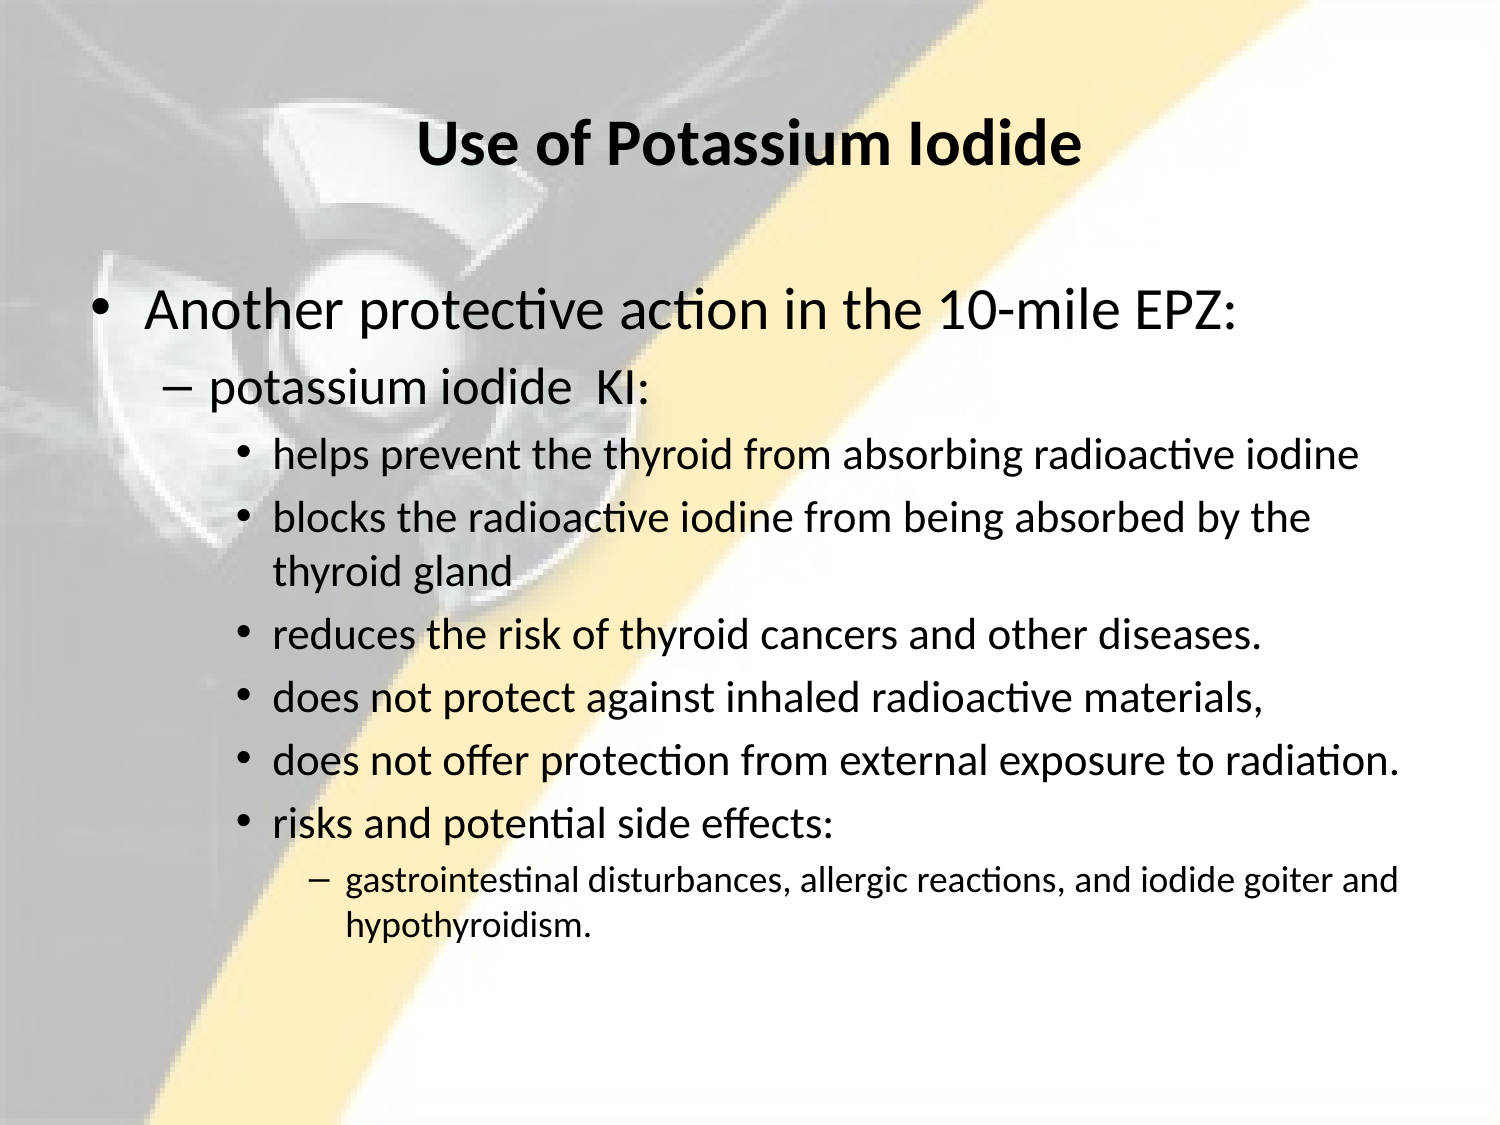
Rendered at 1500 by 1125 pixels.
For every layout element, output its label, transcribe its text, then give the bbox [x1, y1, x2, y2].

list Another protective action in the 10-mile EPZ: potassium iodide KI: helps prevent the thyroid from absorbing radioactive iodine blocks the radioactive iodine from being absorbed by the thyroid gland reduces the risk of thyroid cancers and other diseases. does not protect against inhaled radioactive materials, does not offer protection from external exposure to radiation. risks and potential side effects: gastrointestinal disturbances, allergic reactions, and iodide goiter and hypothyroidism. [75, 262, 1425, 1005]
title Use of Potassium Iodide [75, 45, 1425, 233]
